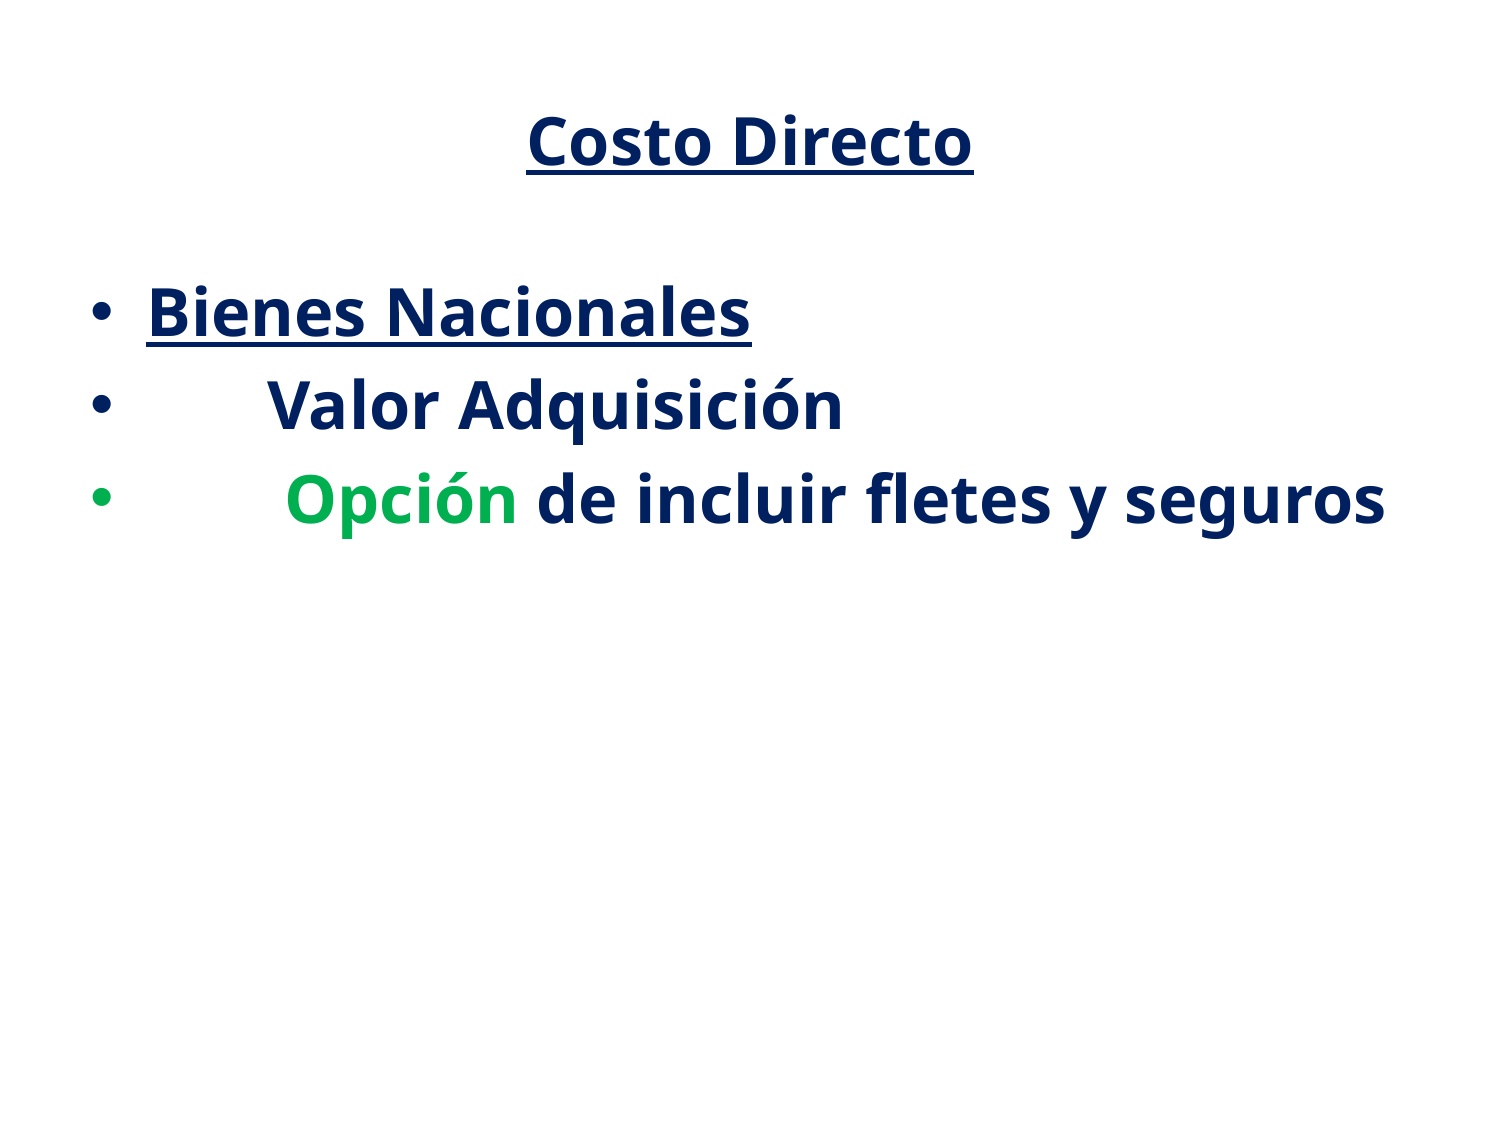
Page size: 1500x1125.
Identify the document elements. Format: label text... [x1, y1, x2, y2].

title Costo Directo [74, 44, 1426, 233]
list Bienes Nacionales Valor Adquisición Opción de incluir fletes y seguros [74, 262, 1426, 1006]
